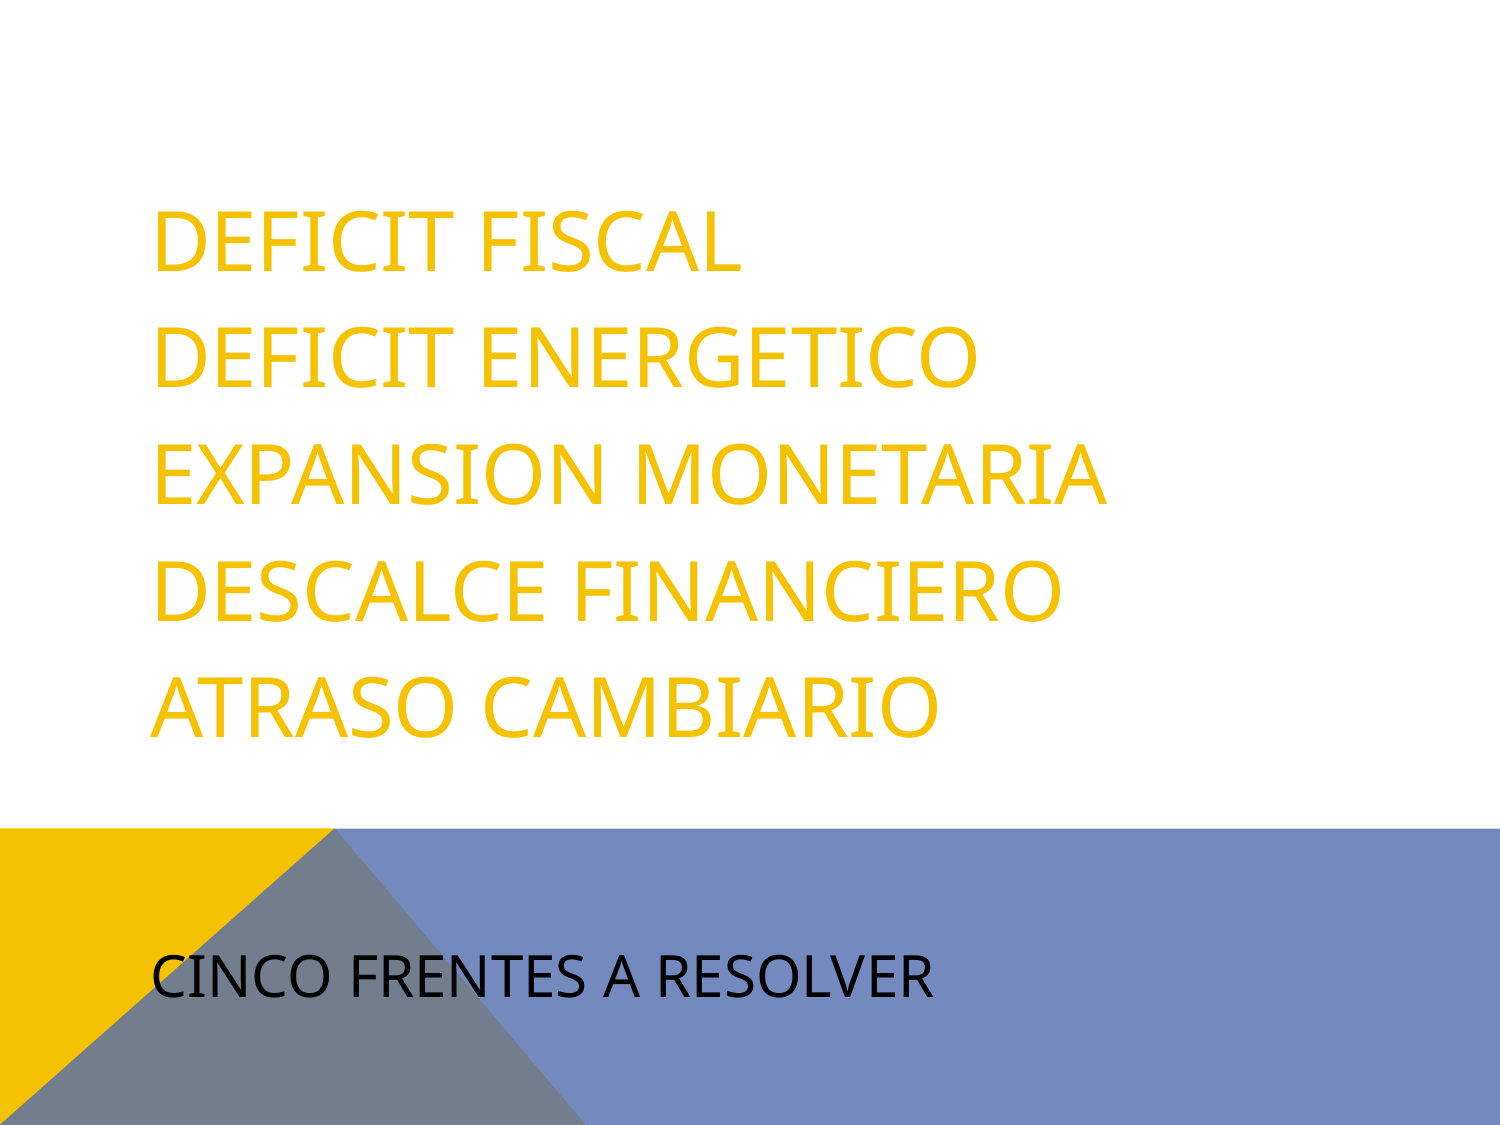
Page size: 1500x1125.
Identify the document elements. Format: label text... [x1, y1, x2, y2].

title Cinco frentes a resolver [135, 928, 1370, 1019]
list DEFICIT FISCAL DEFICIT ENERGETICO EXPANSION MONETARIA DESCALCE FINANCIERO ATRASO CAMBIARIO [135, 180, 1369, 768]
